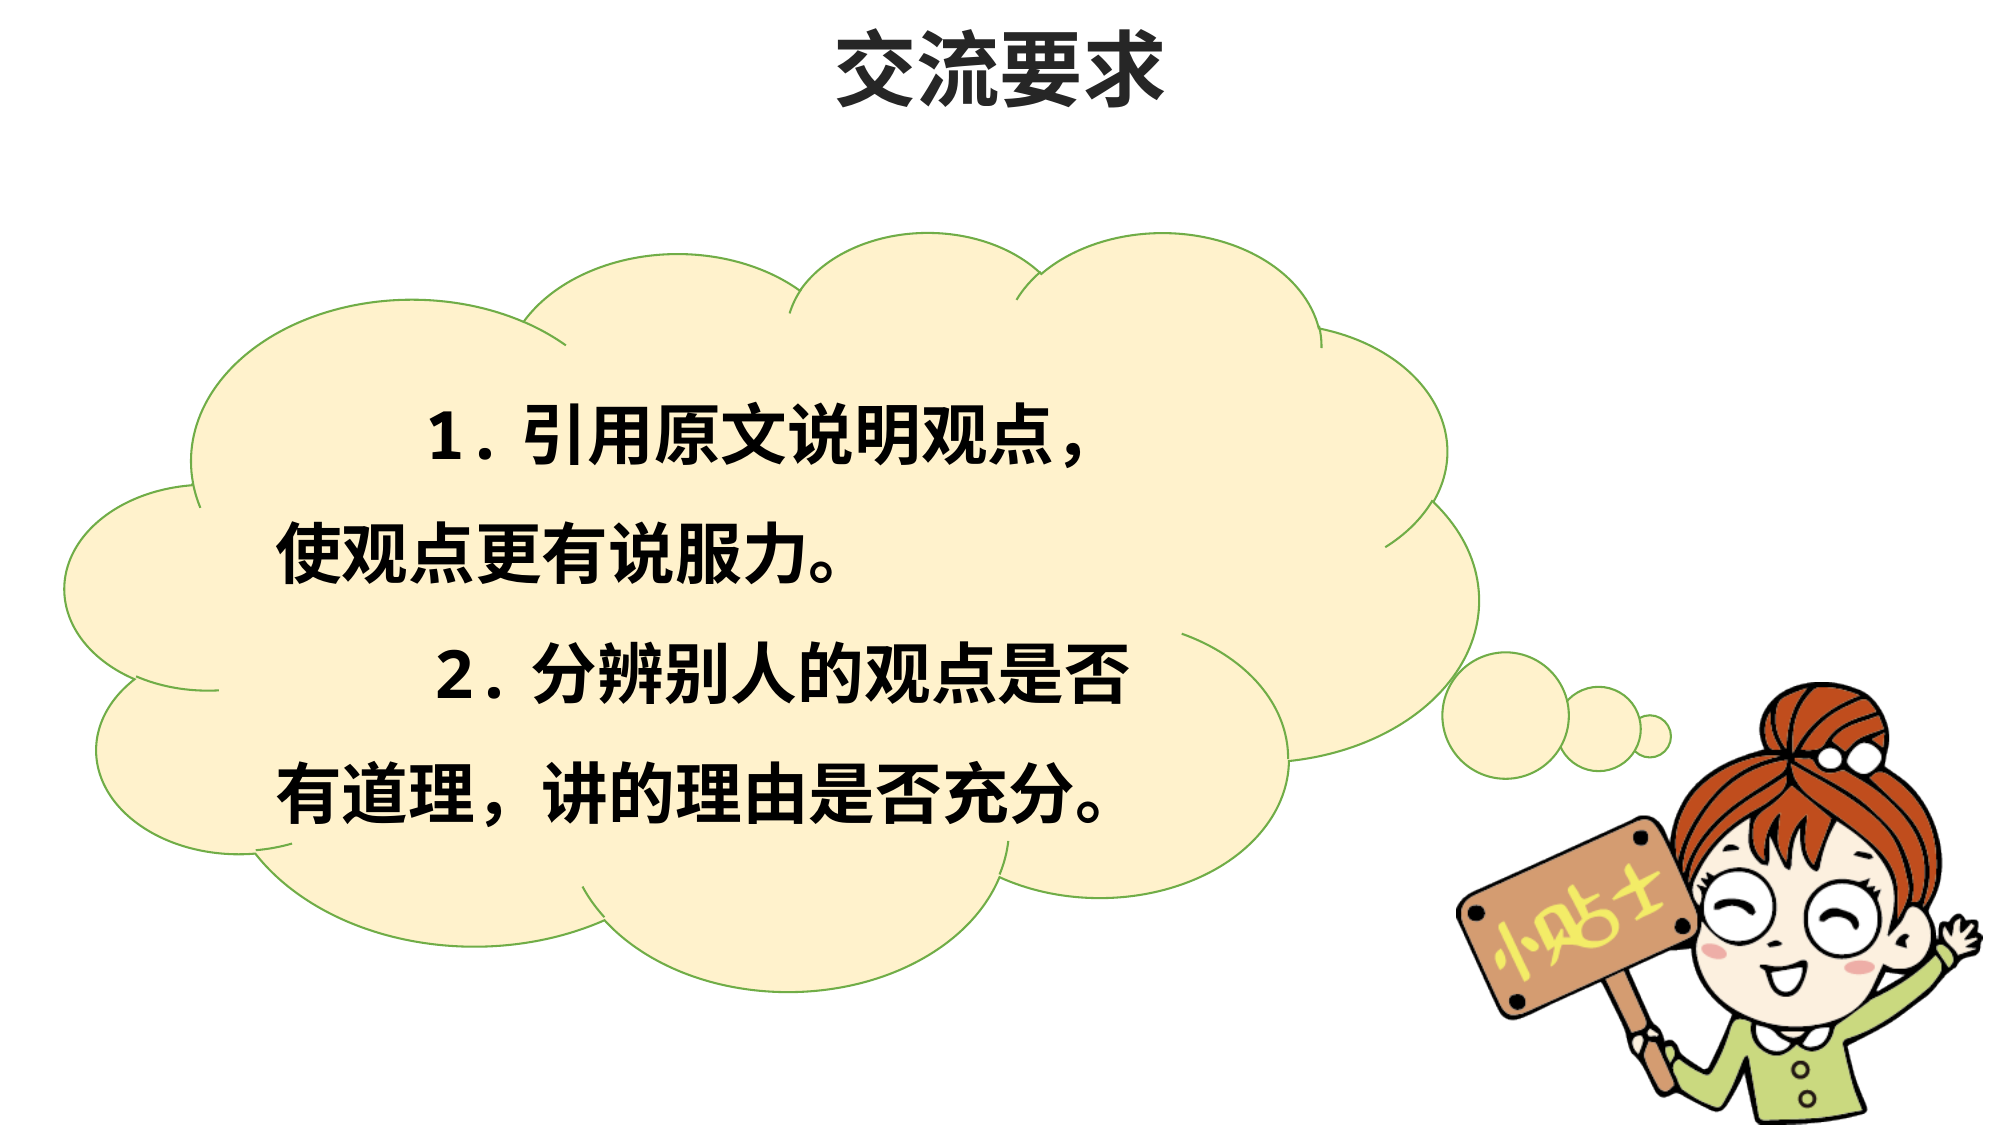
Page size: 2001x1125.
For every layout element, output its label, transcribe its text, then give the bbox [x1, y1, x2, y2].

title 交流要求 [137, 0, 1863, 136]
text_box 1.引用原文说明观点，使观点更有说服力。 2.分辨别人的观点是否有道理，讲的理由是否充分。 [63, 231, 1561, 994]
picture [1456, 682, 1983, 1125]
